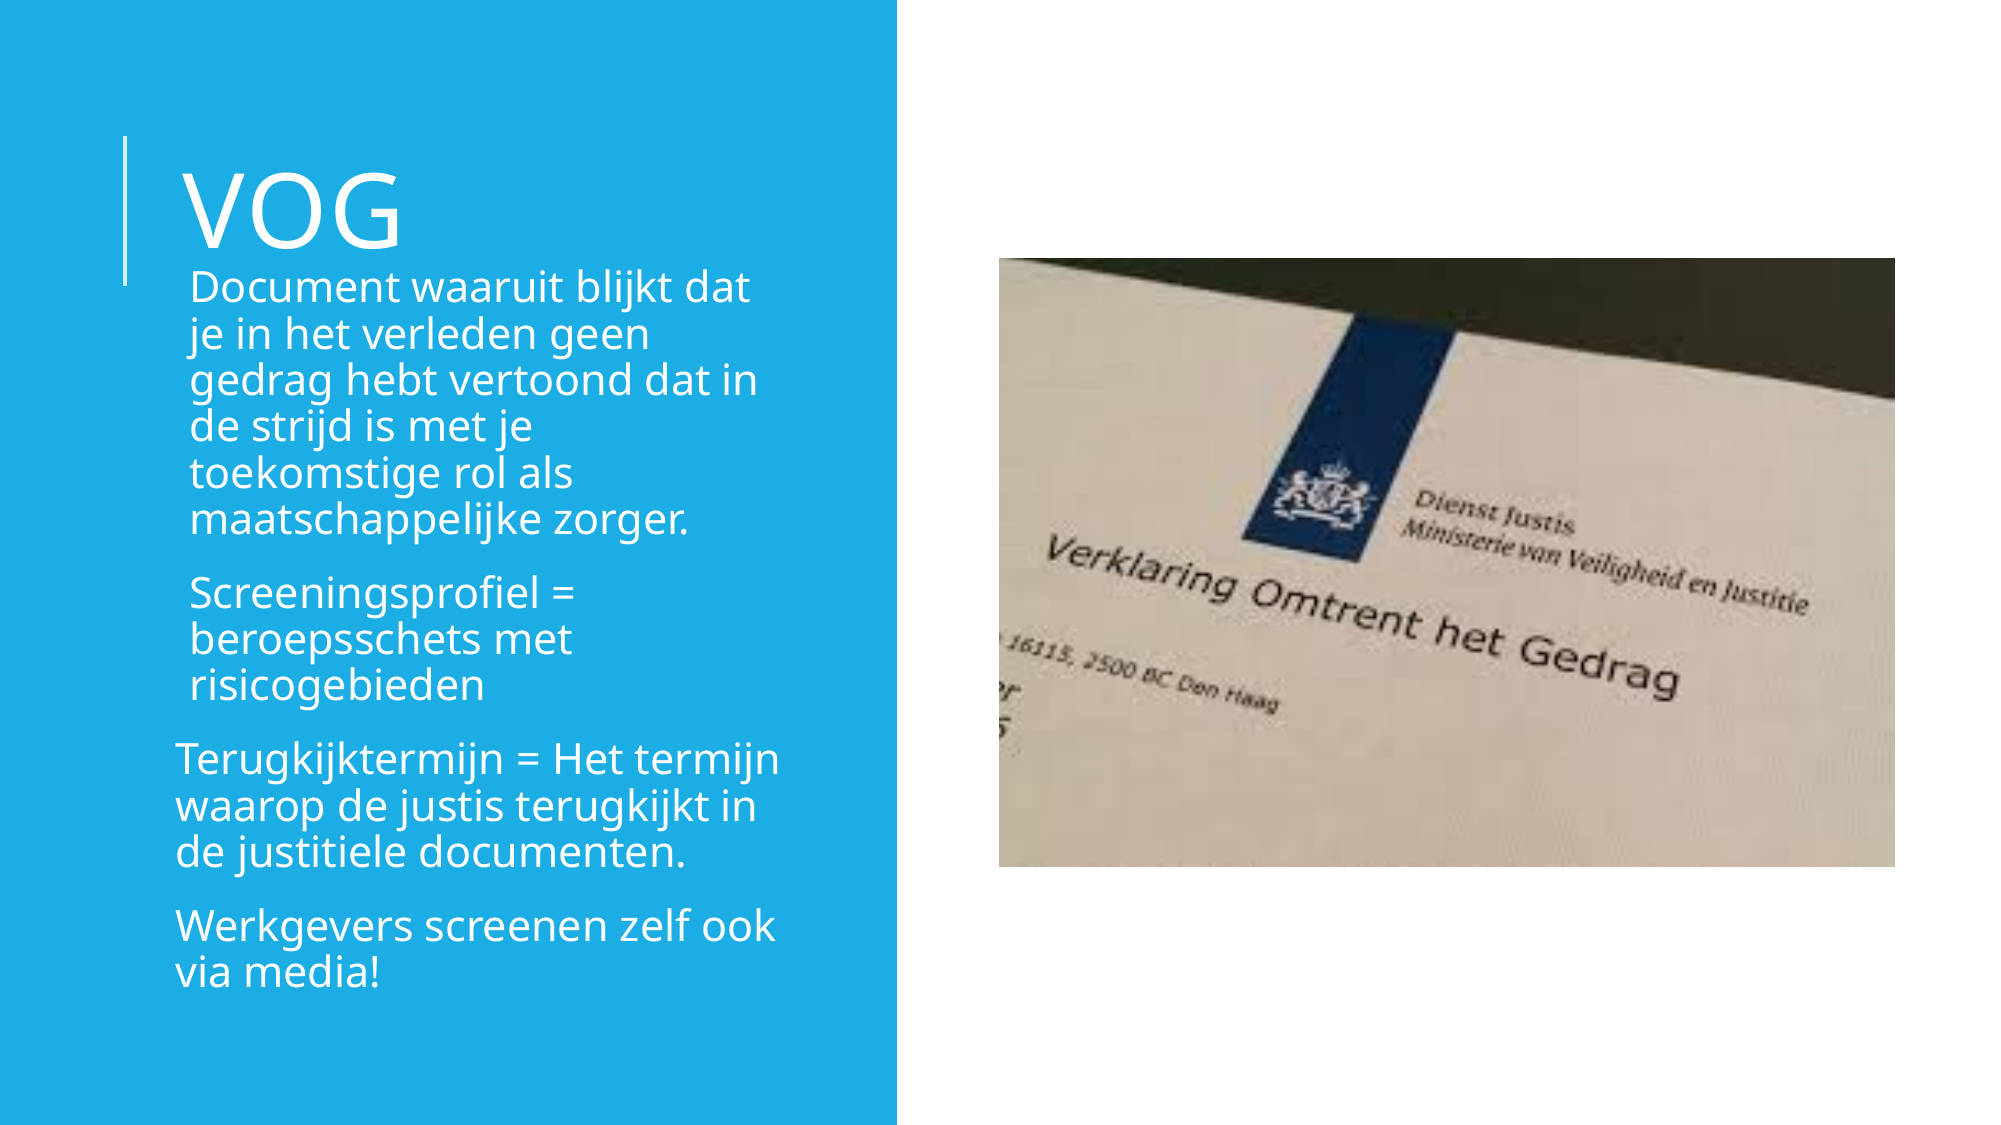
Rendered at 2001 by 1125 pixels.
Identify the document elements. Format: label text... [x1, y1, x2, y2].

list Document waaruit blijkt dat je in het verleden geen gedrag hebt vertoond dat in de strijd is met je toekomstige rol als maatschappelijke zorger. Screeningsprofiel = beroepsschets met risicogebieden Terugkijktermijn = Het termijn waarop de justis terugkijkt in de justitiele documenten. Werkgevers screenen zelf ook via media! [168, 258, 790, 1020]
title VOG [168, 96, 788, 258]
picture [999, 257, 1896, 868]
text_box [0, 0, 898, 1125]
